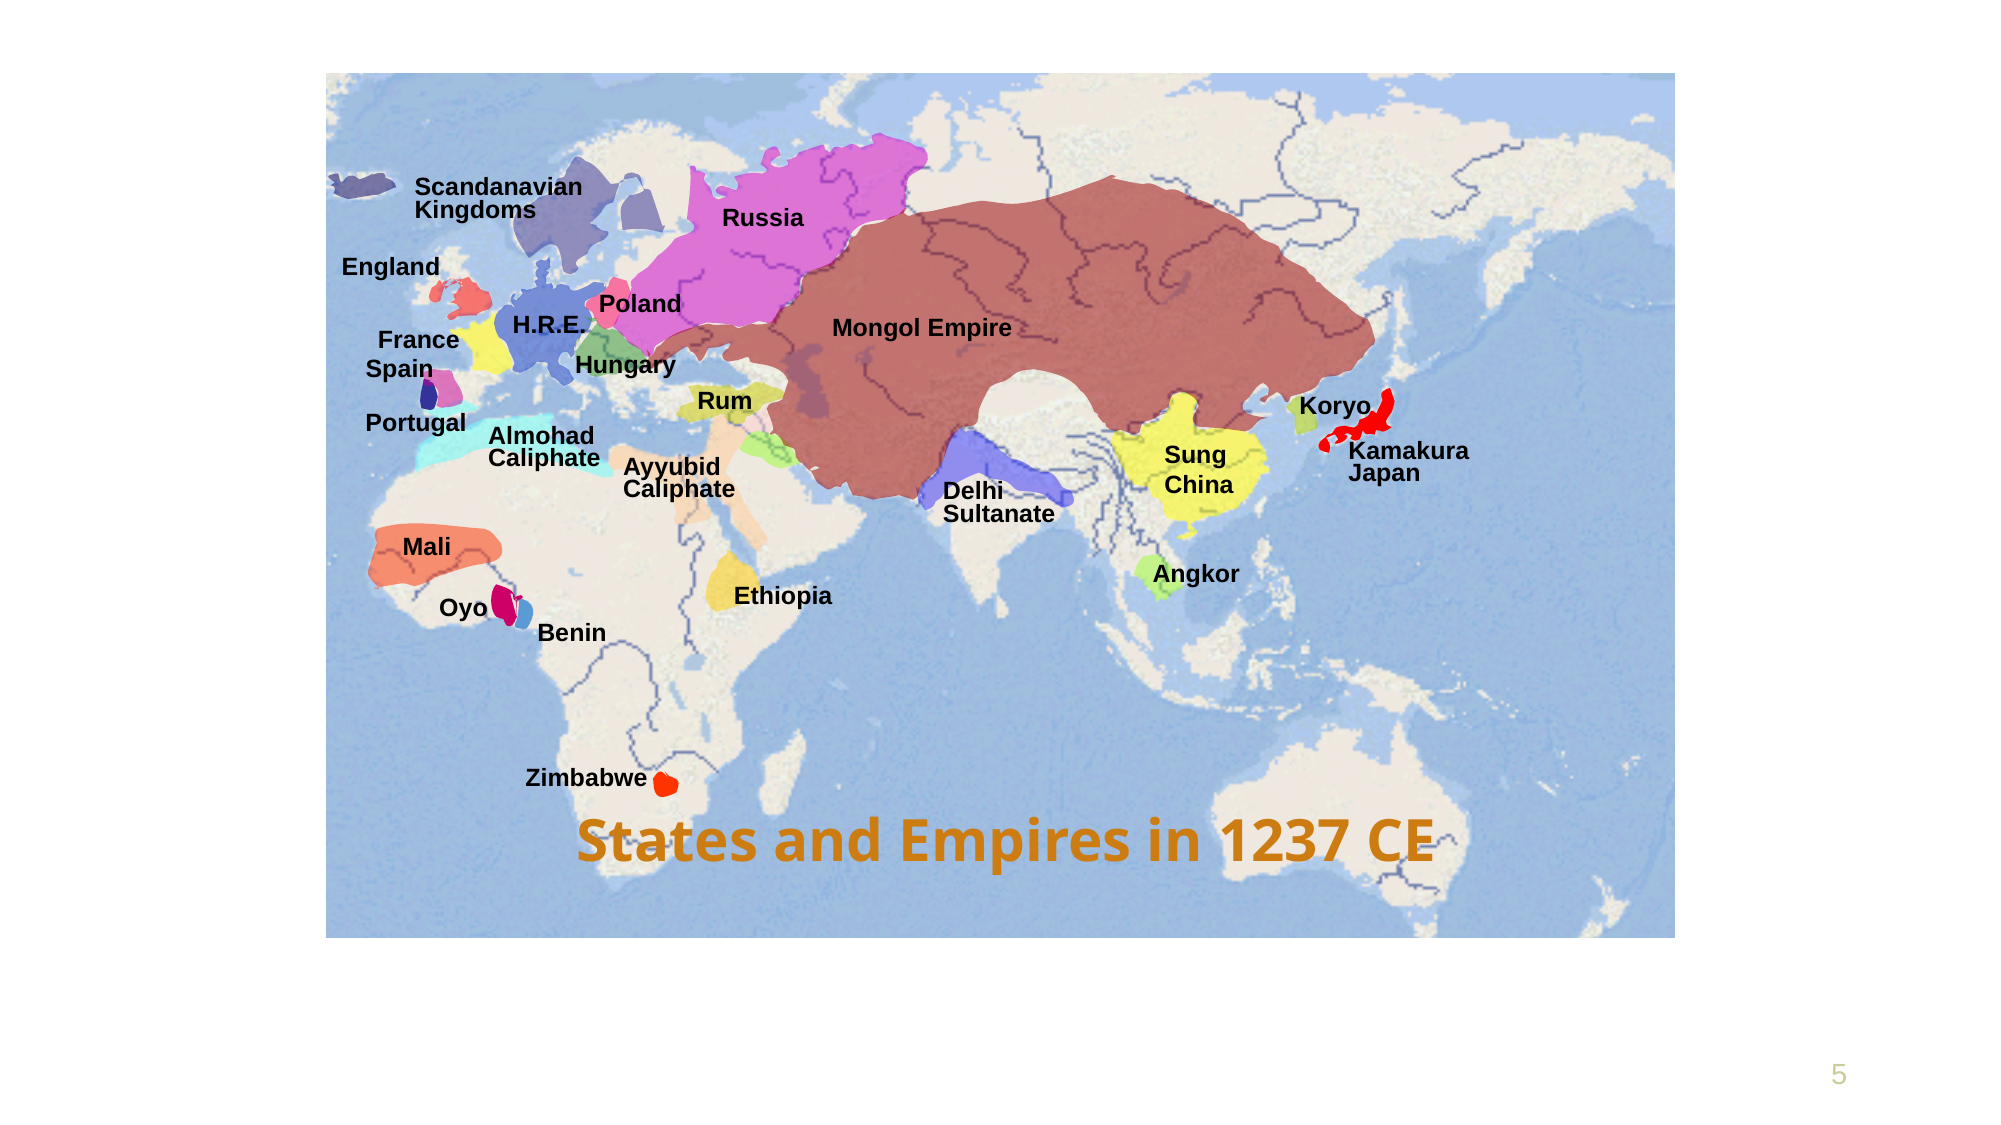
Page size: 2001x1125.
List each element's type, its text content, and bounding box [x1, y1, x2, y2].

slide_number 5 [1412, 1042, 1863, 1103]
picture [325, 73, 1675, 938]
